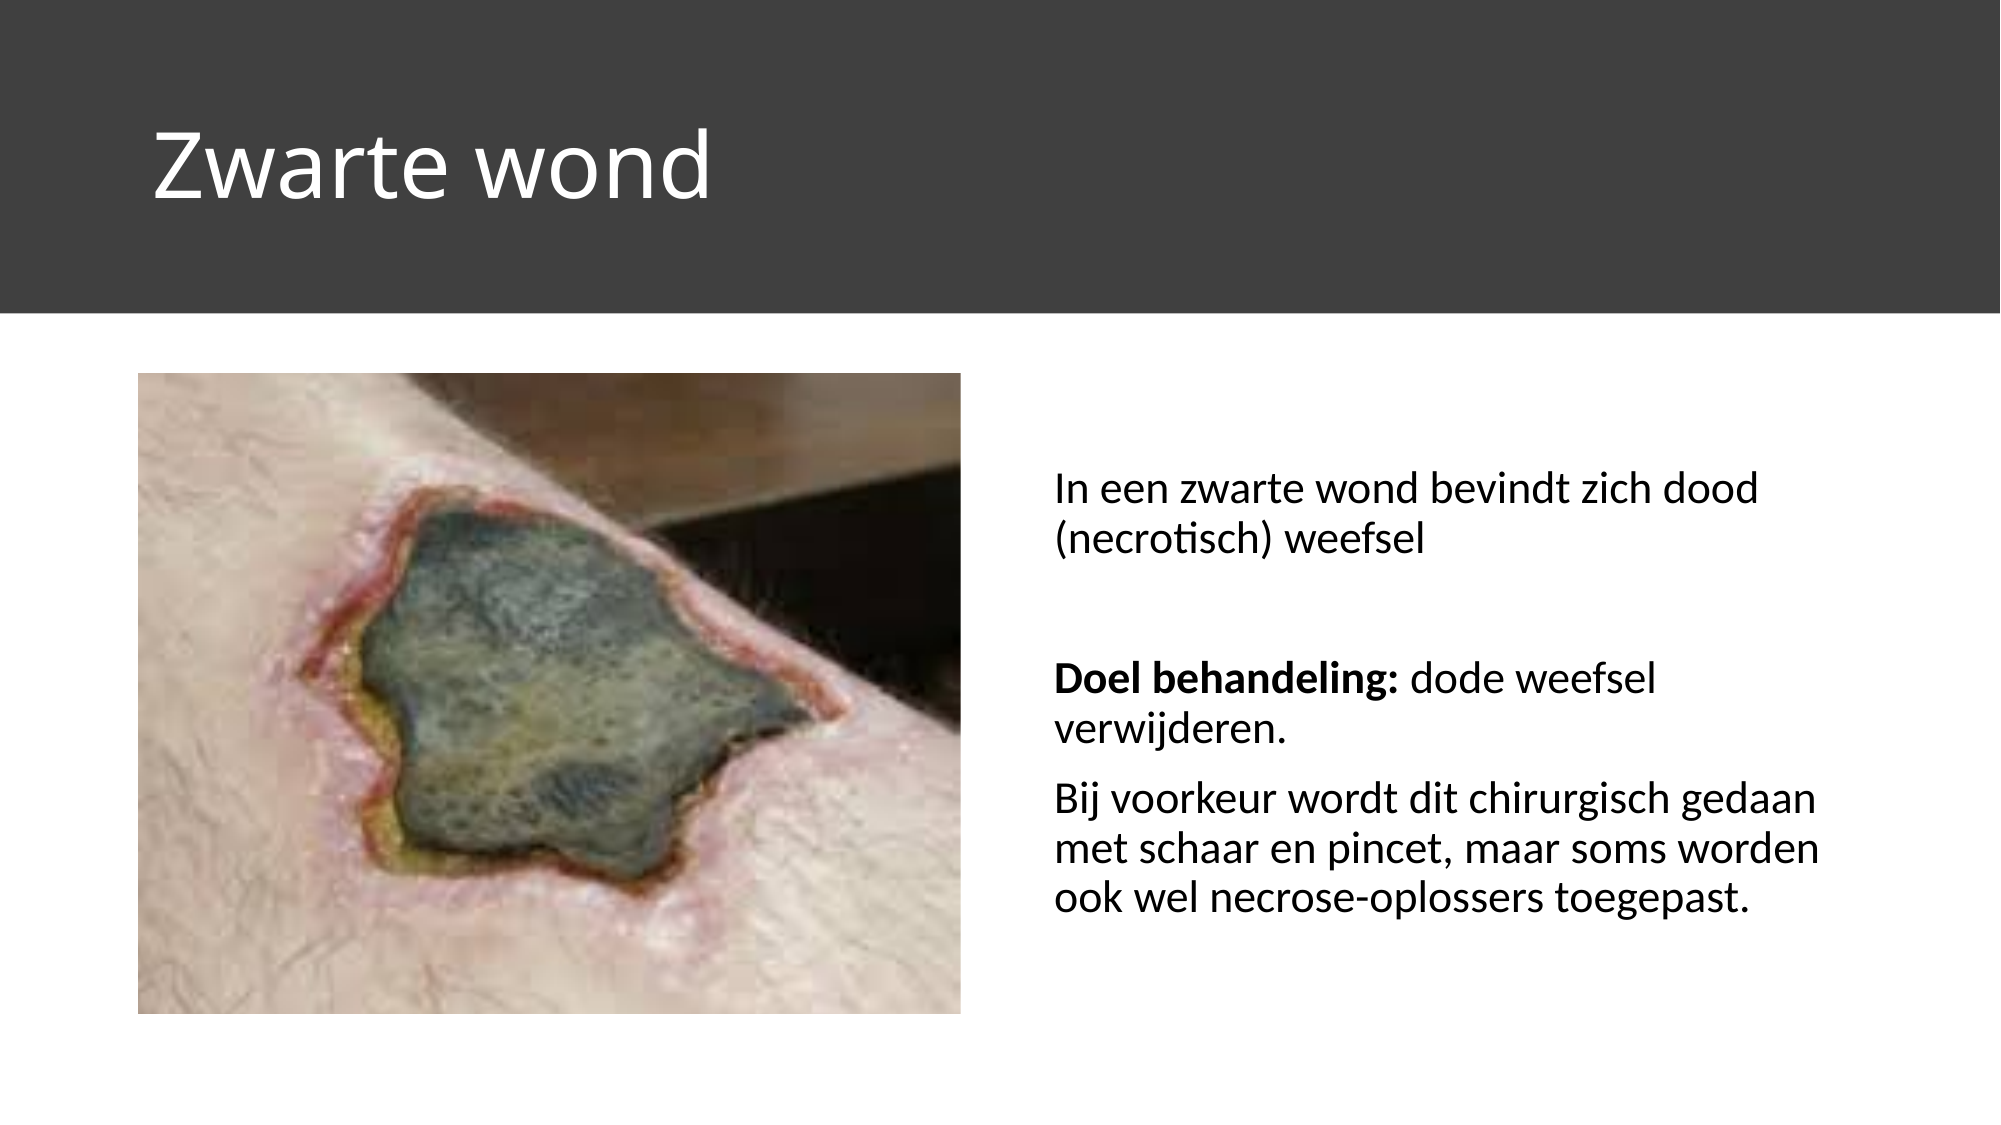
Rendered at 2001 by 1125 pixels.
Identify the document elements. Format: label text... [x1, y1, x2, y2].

title Zwarte wond [137, 59, 1863, 278]
text_box [0, 0, 2000, 314]
list In een zwarte wond bevindt zich dood (necrotisch) weefsel Doel behandeling: dode weefsel verwijderen. Bij voorkeur wordt dit chirurgisch gedaan met schaar en pincet, maar soms worden ook wel necrose-oplossers toegepast. [1039, 373, 1862, 1014]
picture [137, 373, 961, 1014]
